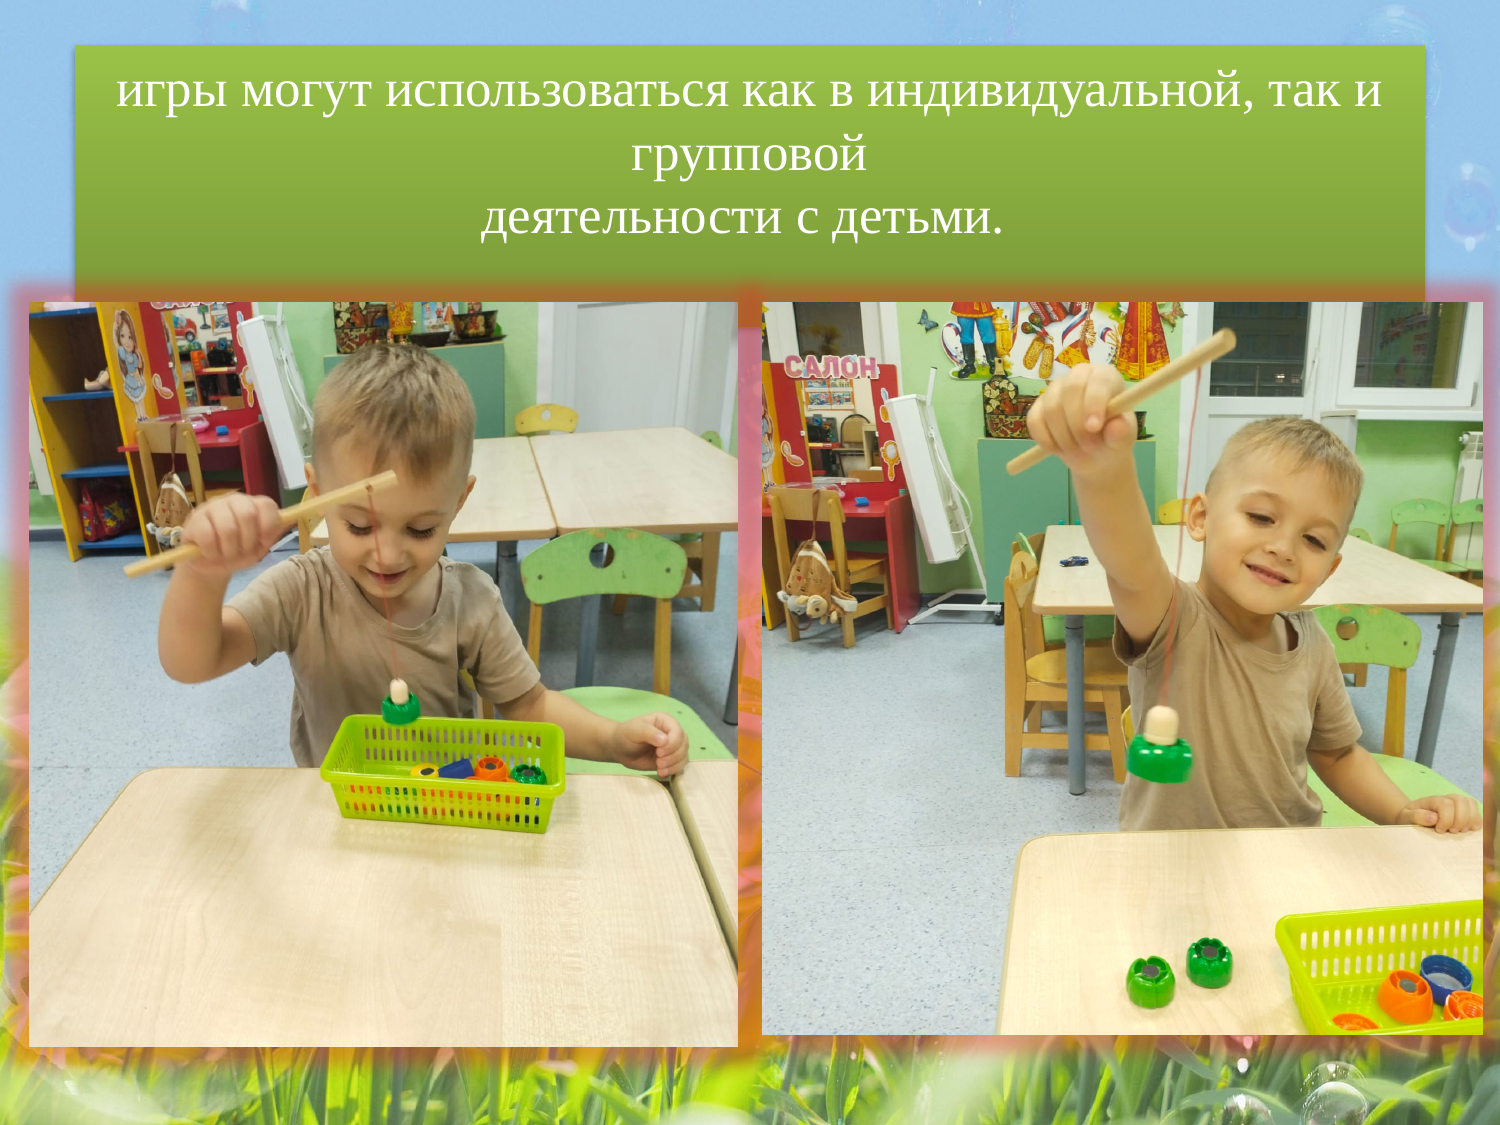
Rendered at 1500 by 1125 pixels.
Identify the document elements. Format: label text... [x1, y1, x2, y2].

picture [0, 0, 1500, 1125]
title игры могут использоваться как в индивидуальной, так и групповой деятельности с детьми. [75, 45, 1425, 271]
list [29, 302, 738, 1047]
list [762, 302, 1483, 1036]
